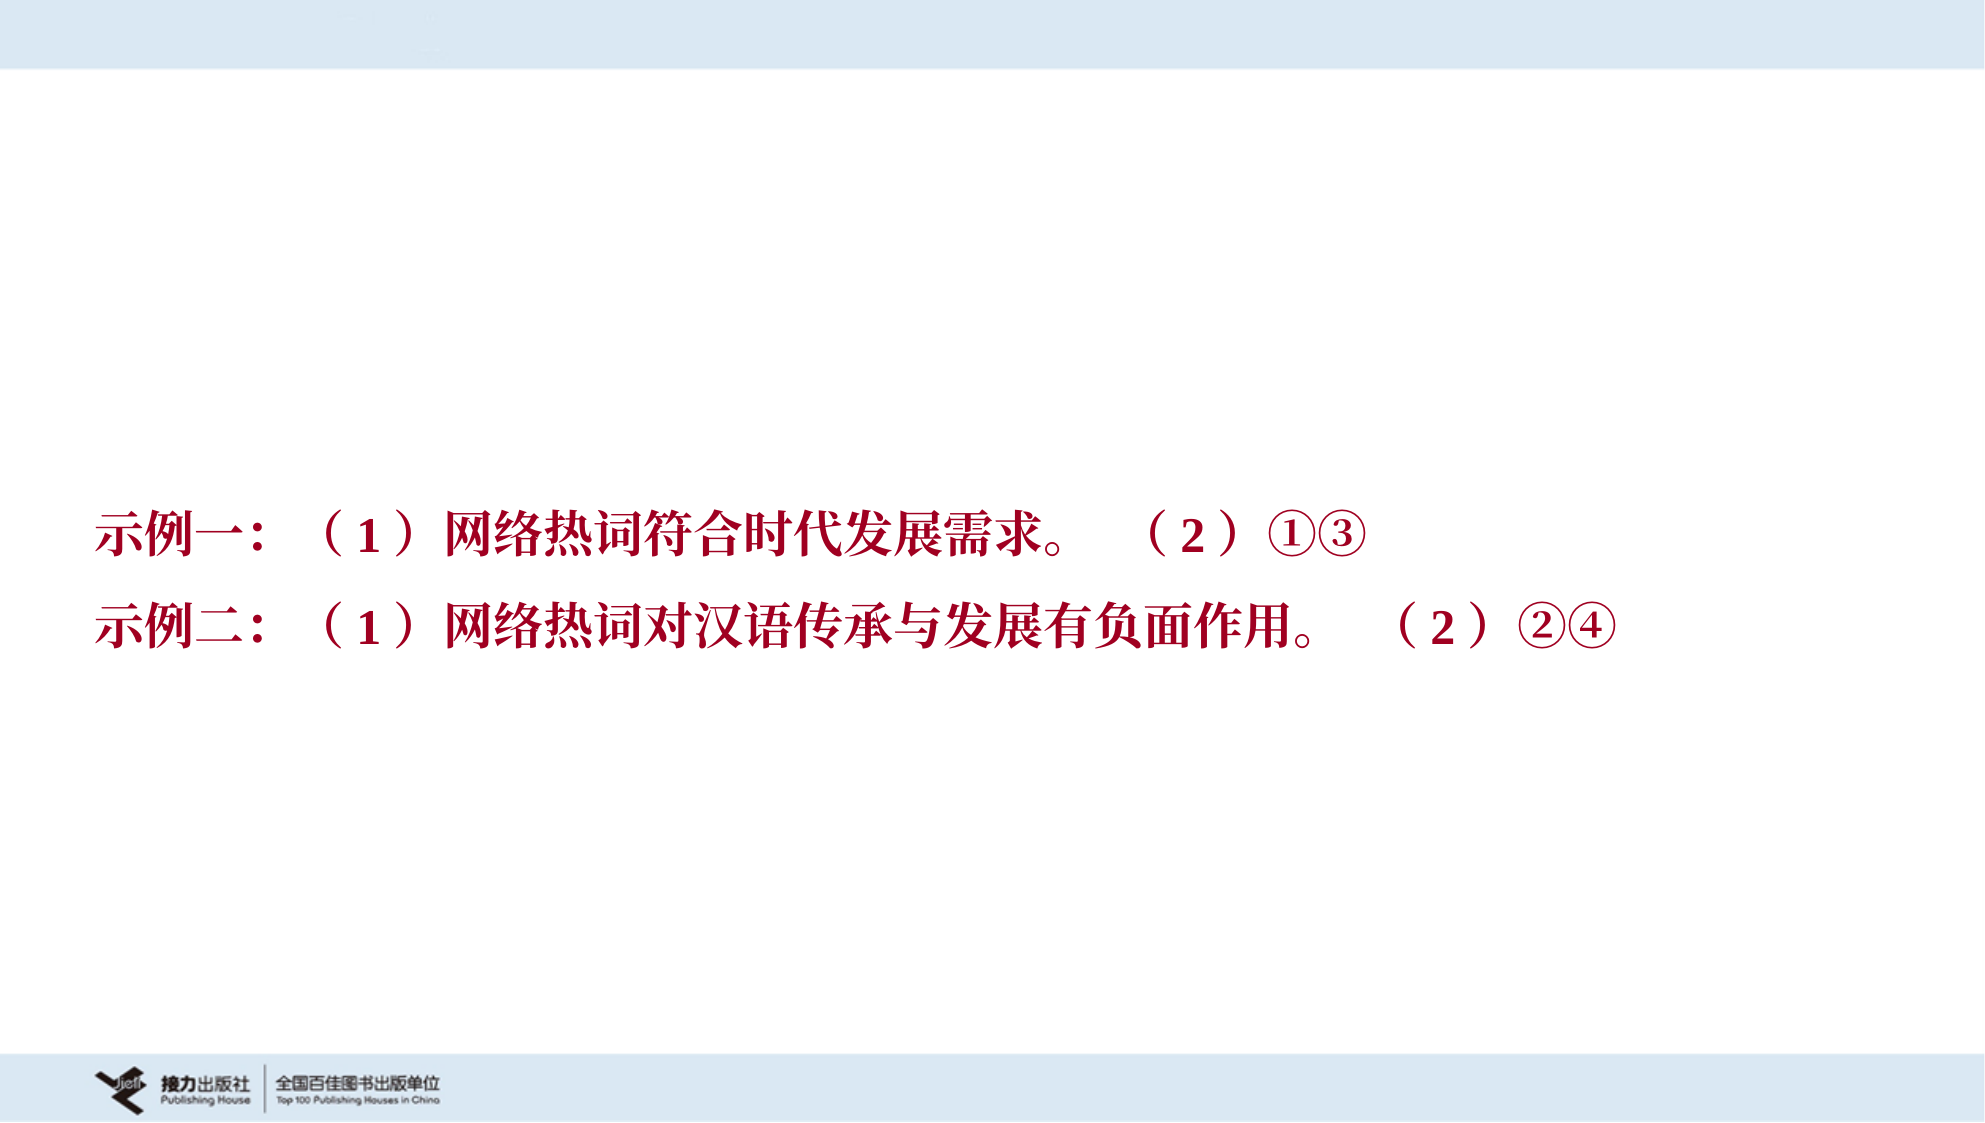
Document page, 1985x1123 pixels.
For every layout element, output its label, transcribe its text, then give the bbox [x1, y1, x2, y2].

picture [0, 0, 1985, 1122]
text_box 示例一：（1）网络热词符合时代发展需求。 （2）①③ 示例二：（1）网络热词对汉语传承与发展有负面作用。 （2）②④ [94, 471, 1892, 655]
